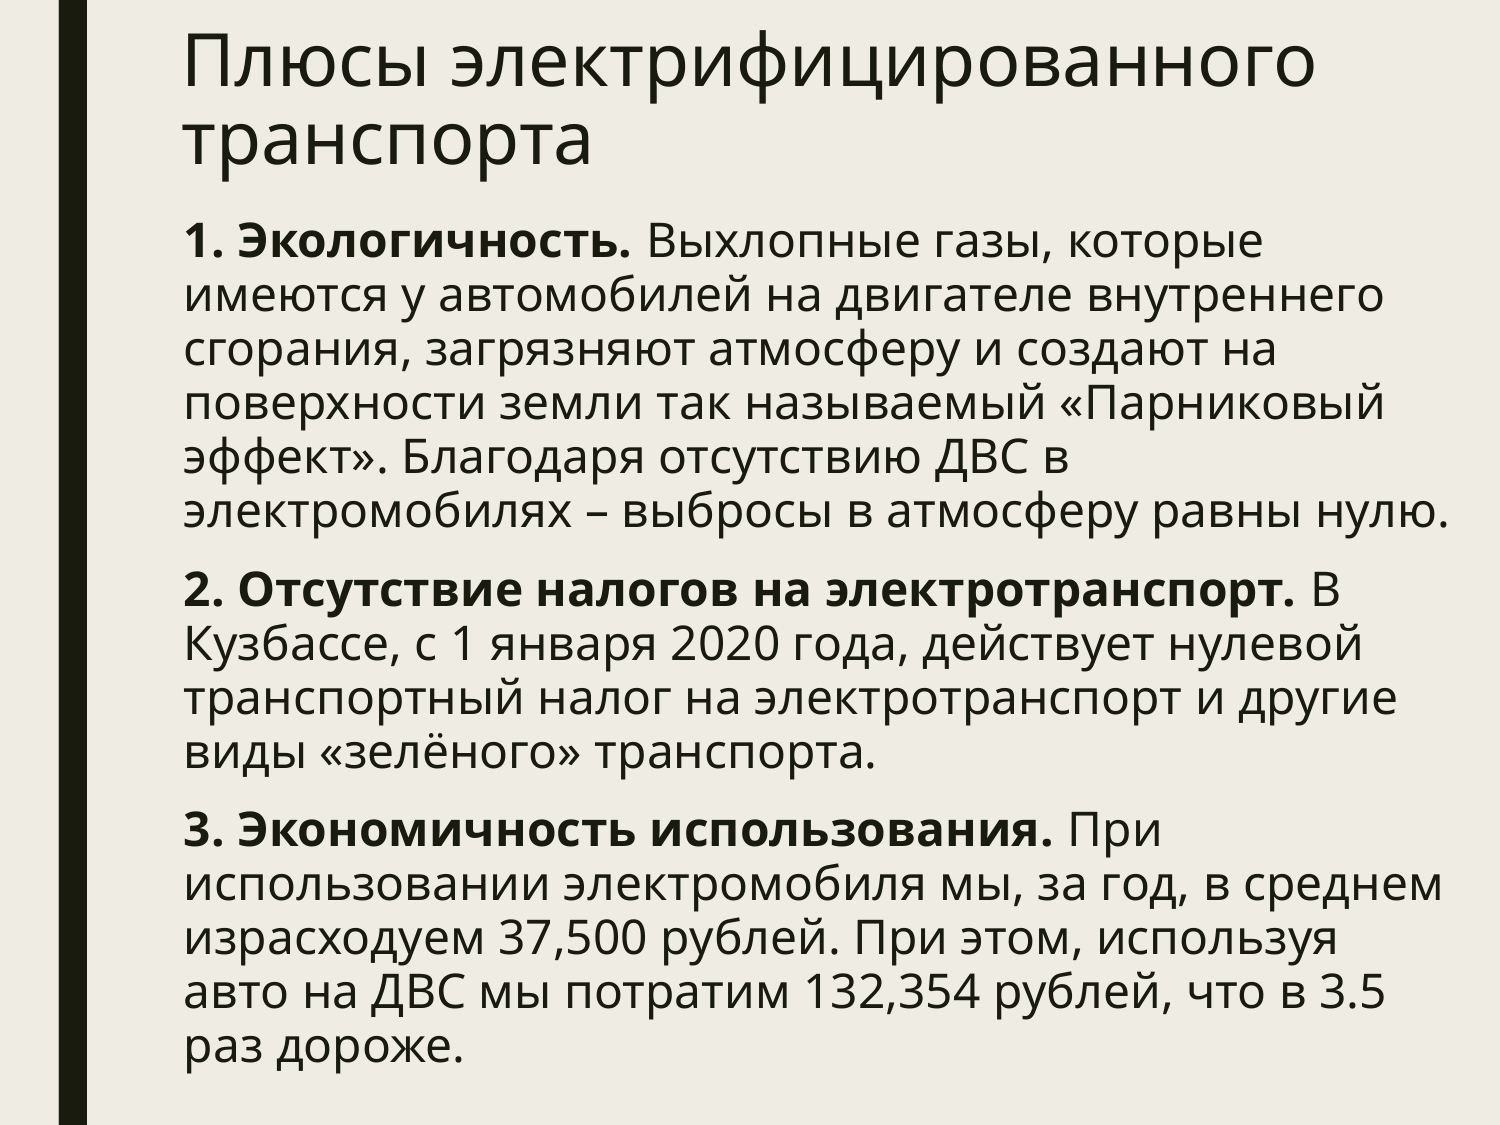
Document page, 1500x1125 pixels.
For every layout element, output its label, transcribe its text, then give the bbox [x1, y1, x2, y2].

list 1. Экологичность. Выхлопные газы, которые имеются у автомобилей на двигателе внутреннего сгорания, загрязняют атмосферу и создают на поверхности земли так называемый «Парниковый эффект». Благодаря отсутствию ДВС в электромобилях – выбросы в атмосферу равны нулю. 2. Отсутствие налогов на электротранспорт. В Кузбассе, с 1 января 2020 года, действует нулевой транспортный налог на электротранспорт и другие виды «зелёного» транспорта. 3. Экономичность использования. При использовании электромобиля мы, за год, в среднем израсходуем 37,500 рублей. При этом, используя авто на ДВС мы потратим 132,354 рублей, что в 3.5 раз дороже. [168, 206, 1475, 1108]
title Плюсы электрифицированного транспорта [166, 16, 1348, 200]
